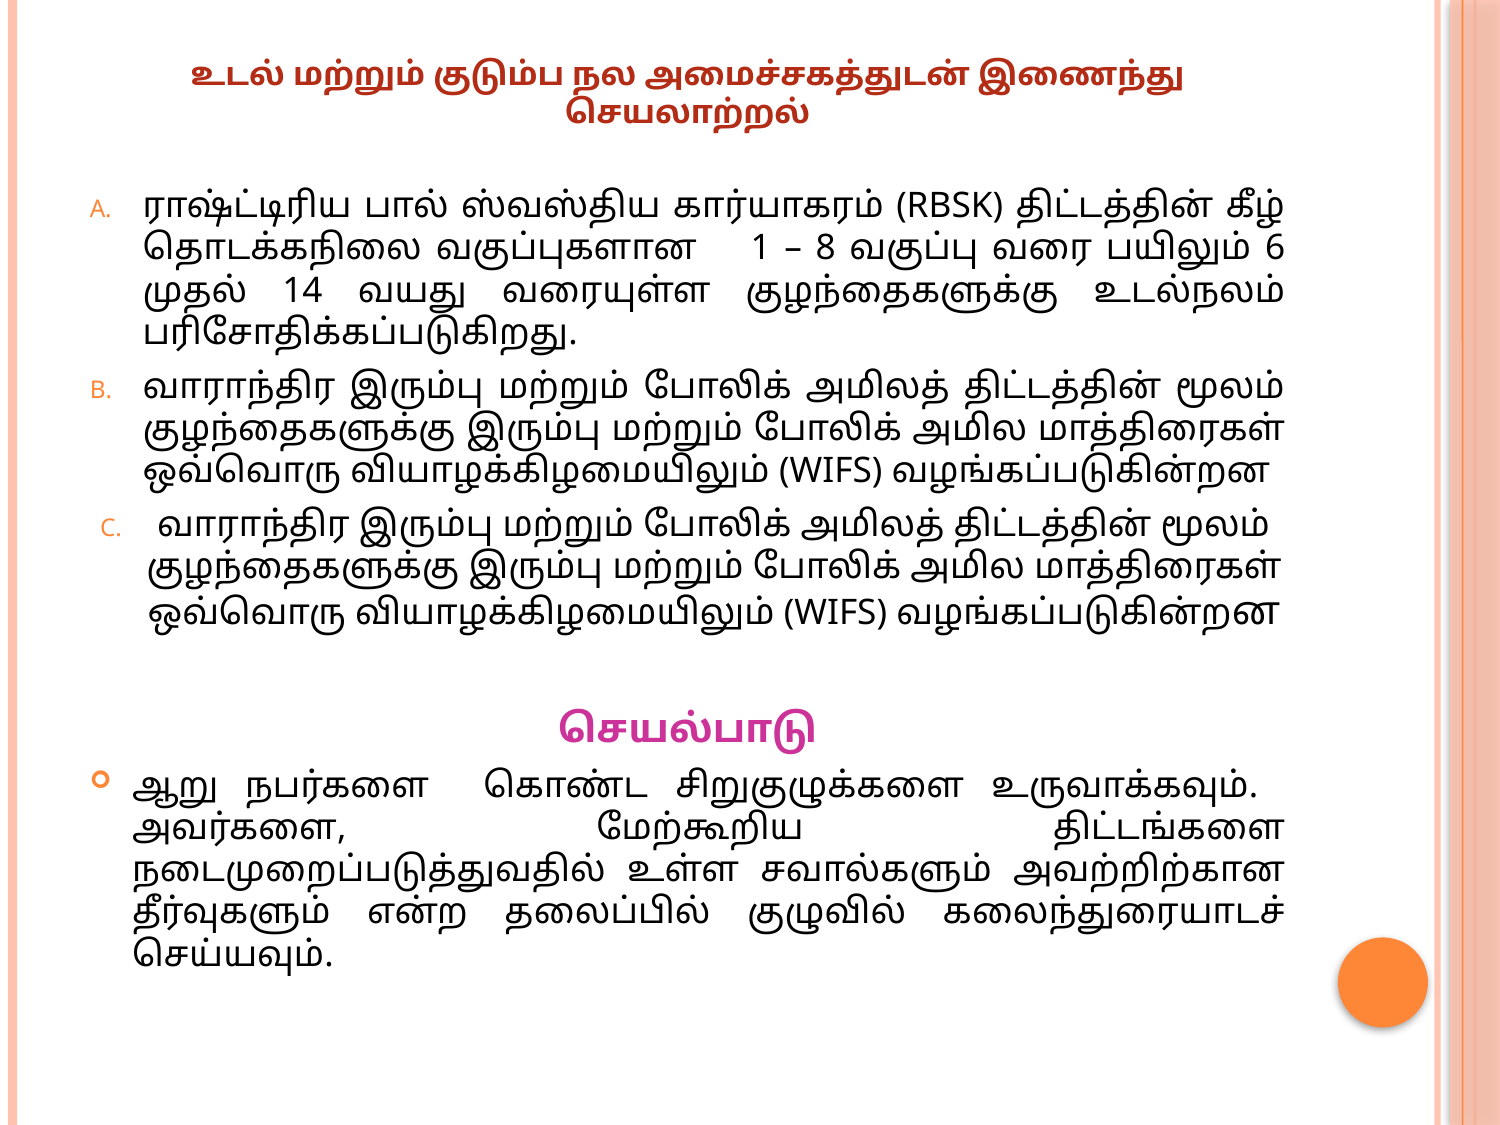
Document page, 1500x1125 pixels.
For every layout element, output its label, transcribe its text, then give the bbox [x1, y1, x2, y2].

title உடல் மற்றும் குடும்ப நல அமைச்சகத்துடன் இணைந்து செயலாற்றல் [75, 45, 1300, 138]
list ராஷ்ட்டிரிய பால் ஸ்வஸ்திய கார்யாகரம் (RBSK) திட்டத்தின் கீழ் தொடக்கநிலை வகுப்புகளான 1 – 8 வகுப்பு வரை பயிலும் 6 முதல் 14 வயது வரையுள்ள குழந்தைகளுக்கு உடல்நலம் பரிசோதிக்கப்படுகிறது. வாராந்திர இரும்பு மற்றும் போலிக் அமிலத் திட்டத்தின் மூலம் குழந்தைகளுக்கு இரும்பு மற்றும் போலிக் அமில மாத்திரைகள் ஒவ்வொரு வியாழக்கிழமையிலும் (WIFS) வழங்கப்படுகின்றன வாராந்திர இரும்பு மற்றும் போலிக் அமிலத் திட்டத்தின் மூலம் குழந்தைகளுக்கு இரும்பு மற்றும் போலிக் அமில மாத்திரைகள் ஒவ்வொரு வியாழக்கிழமையிலும் (WIFS) வழங்கப்படுகின்றன செயல்பாடு ஆறு நபர்களை கொண்ட சிறுகுழுக்களை உருவாக்கவும். அவர்களை, மேற்கூறிய திட்டங்களை நடைமுறைப்படுத்துவதில் உள்ள சவால்களும் அவற்றிற்கான தீர்வுகளும் என்ற தலைப்பில் குழுவில் கலைந்துரையாடச் செய்யவும். [75, 174, 1300, 1062]
